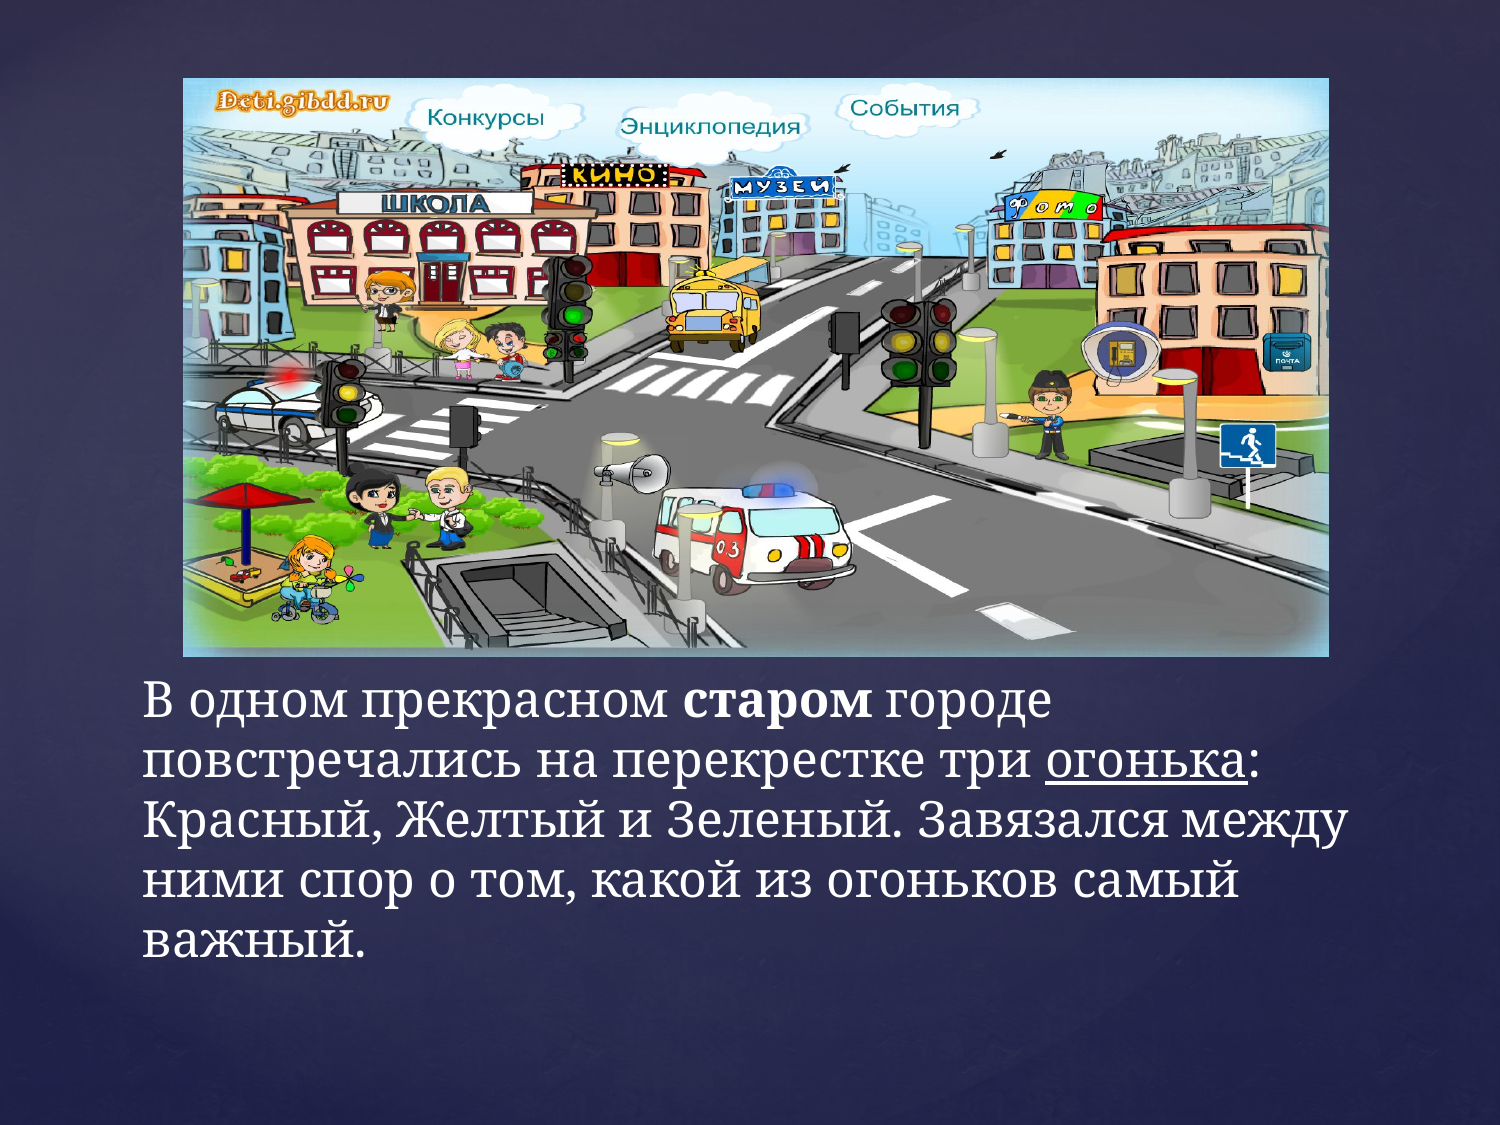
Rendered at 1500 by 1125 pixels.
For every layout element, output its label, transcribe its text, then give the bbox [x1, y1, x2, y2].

picture [182, 77, 1330, 658]
title В одном прекрасном старом городе повстречались на перекрестке три огонька: Красный, Желтый и Зеленый. Завязался между ними спор о том, какой из огоньков самый важный. [127, 692, 1365, 1035]
